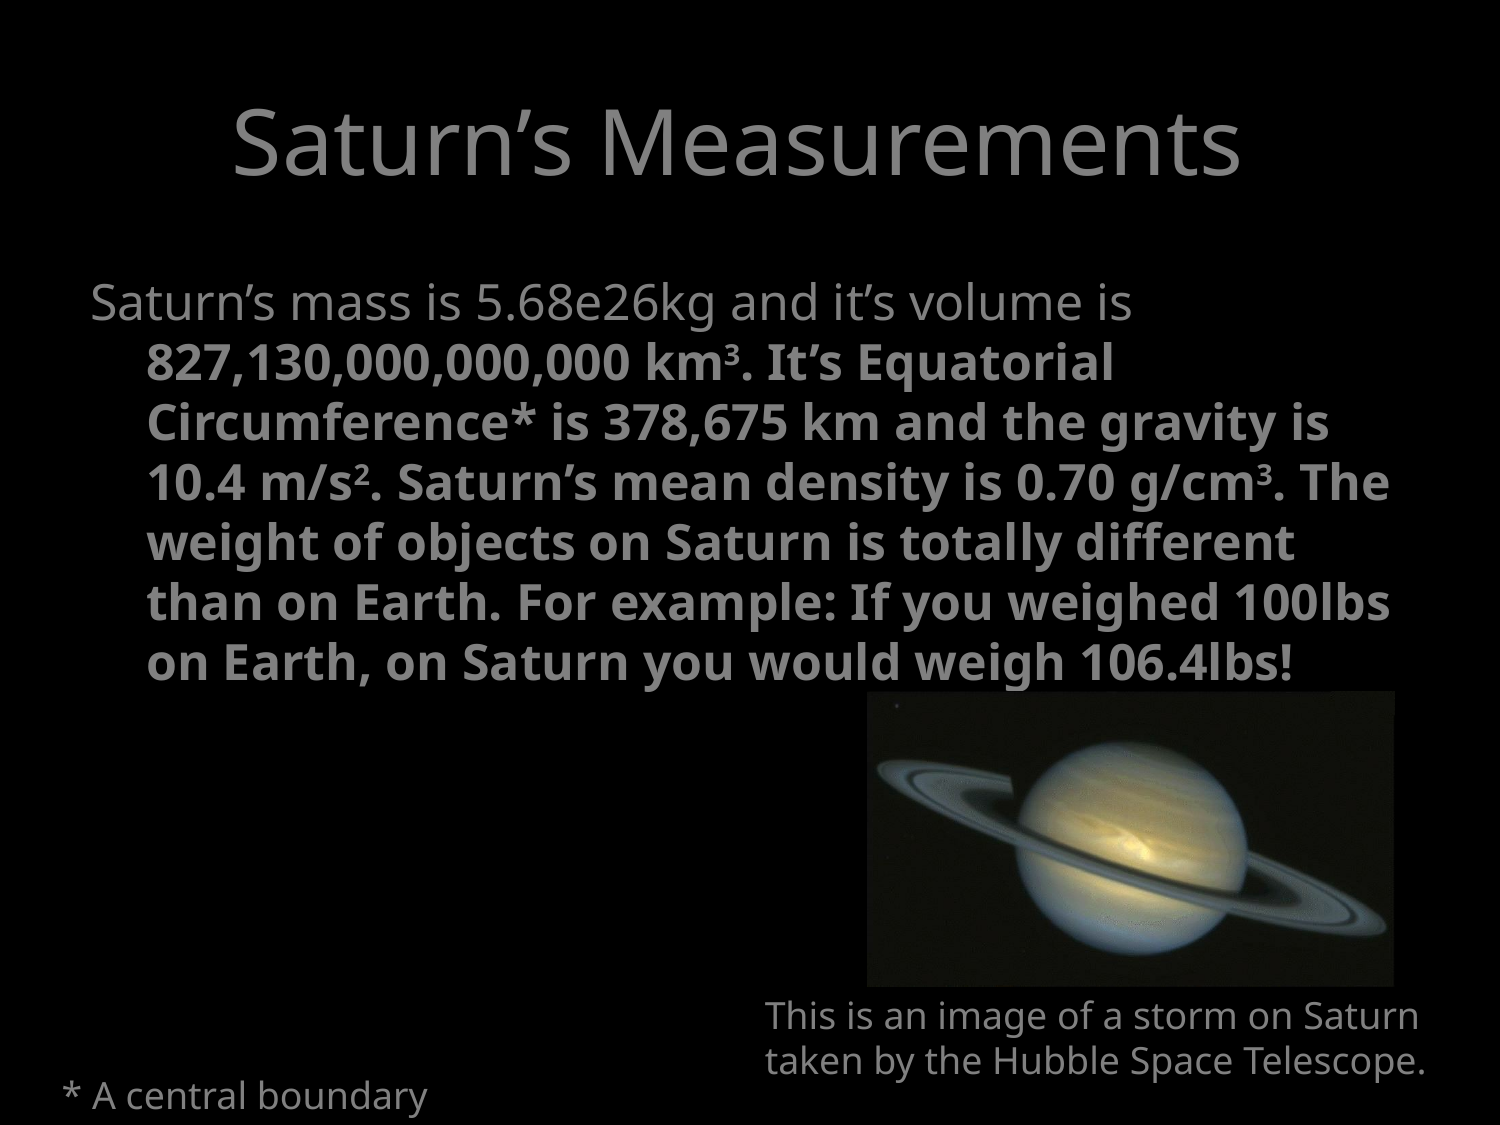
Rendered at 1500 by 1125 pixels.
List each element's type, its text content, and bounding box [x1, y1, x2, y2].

title Saturn’s Measurements [75, 45, 1425, 233]
text_box This is an image of a storm on Saturn taken by the Hubble Space Telescope. [749, 984, 1500, 1090]
text_box * A central boundary [46, 1064, 950, 1125]
picture [866, 691, 1395, 987]
list Saturn’s mass is 5.68e26kg and it’s volume is 827,130,000,000,000 km3. It’s Equatorial Circumference* is 378,675 km and the gravity is 10.4 m/s2. Saturn’s mean density is 0.70 g/cm3. The weight of objects on Saturn is totally different than on Earth. For example: If you weighed 100lbs on Earth, on Saturn you would weigh 106.4lbs! [75, 262, 1425, 1005]
